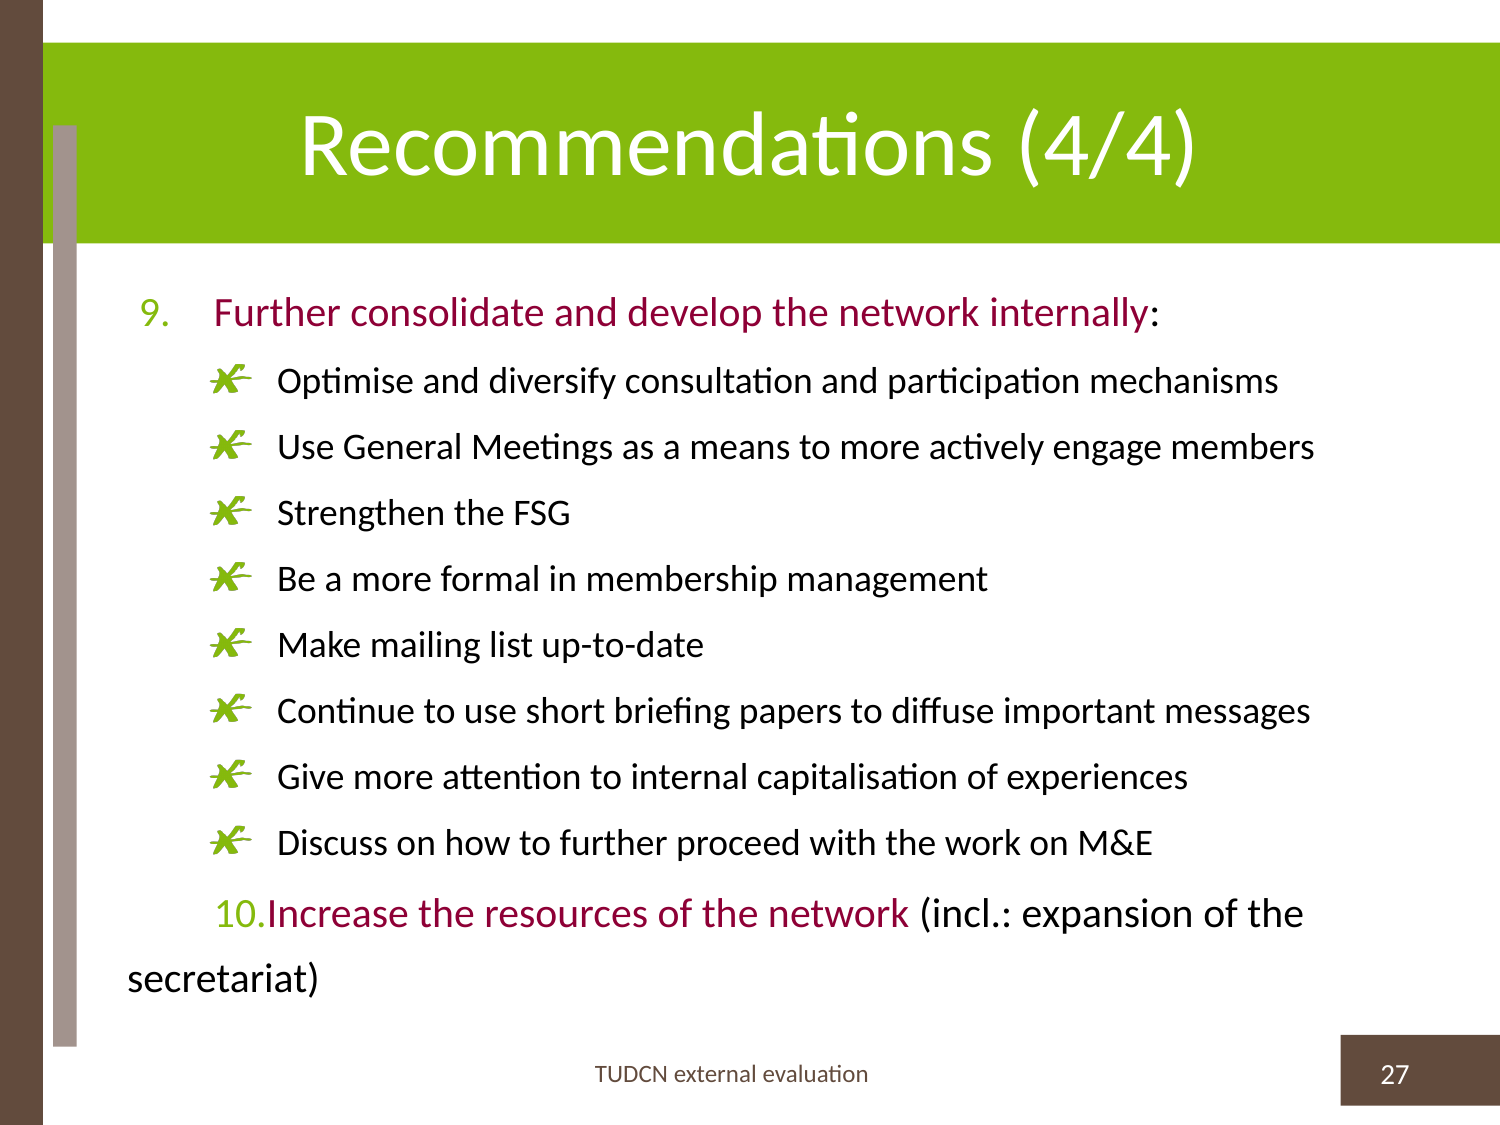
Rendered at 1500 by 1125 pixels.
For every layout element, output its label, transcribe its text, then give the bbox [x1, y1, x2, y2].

picture [202, 424, 258, 465]
picture [202, 556, 258, 597]
footer TUDCN external evaluation [537, 1042, 928, 1103]
picture [202, 622, 258, 663]
list Further consolidate and develop the network internally: Optimise and diversify consultation and participation mechanisms Use General Meetings as a means to more actively engage members Strengthen the FSG Be a more formal in membership management Make mailing list up-to-date Continue to use short briefing papers to diffuse important messages Give more attention to internal capitalisation of experiences Discuss on how to further proceed with the work on M&E Increase the resources of the network (incl.: expansion of the secretariat) [112, 262, 1471, 1005]
picture [202, 688, 258, 728]
slide_number 27 [1074, 1042, 1425, 1103]
picture [202, 820, 258, 860]
picture [202, 358, 258, 399]
title Recommendations (4/4) [75, 45, 1425, 233]
picture [202, 490, 258, 531]
picture [202, 754, 258, 794]
